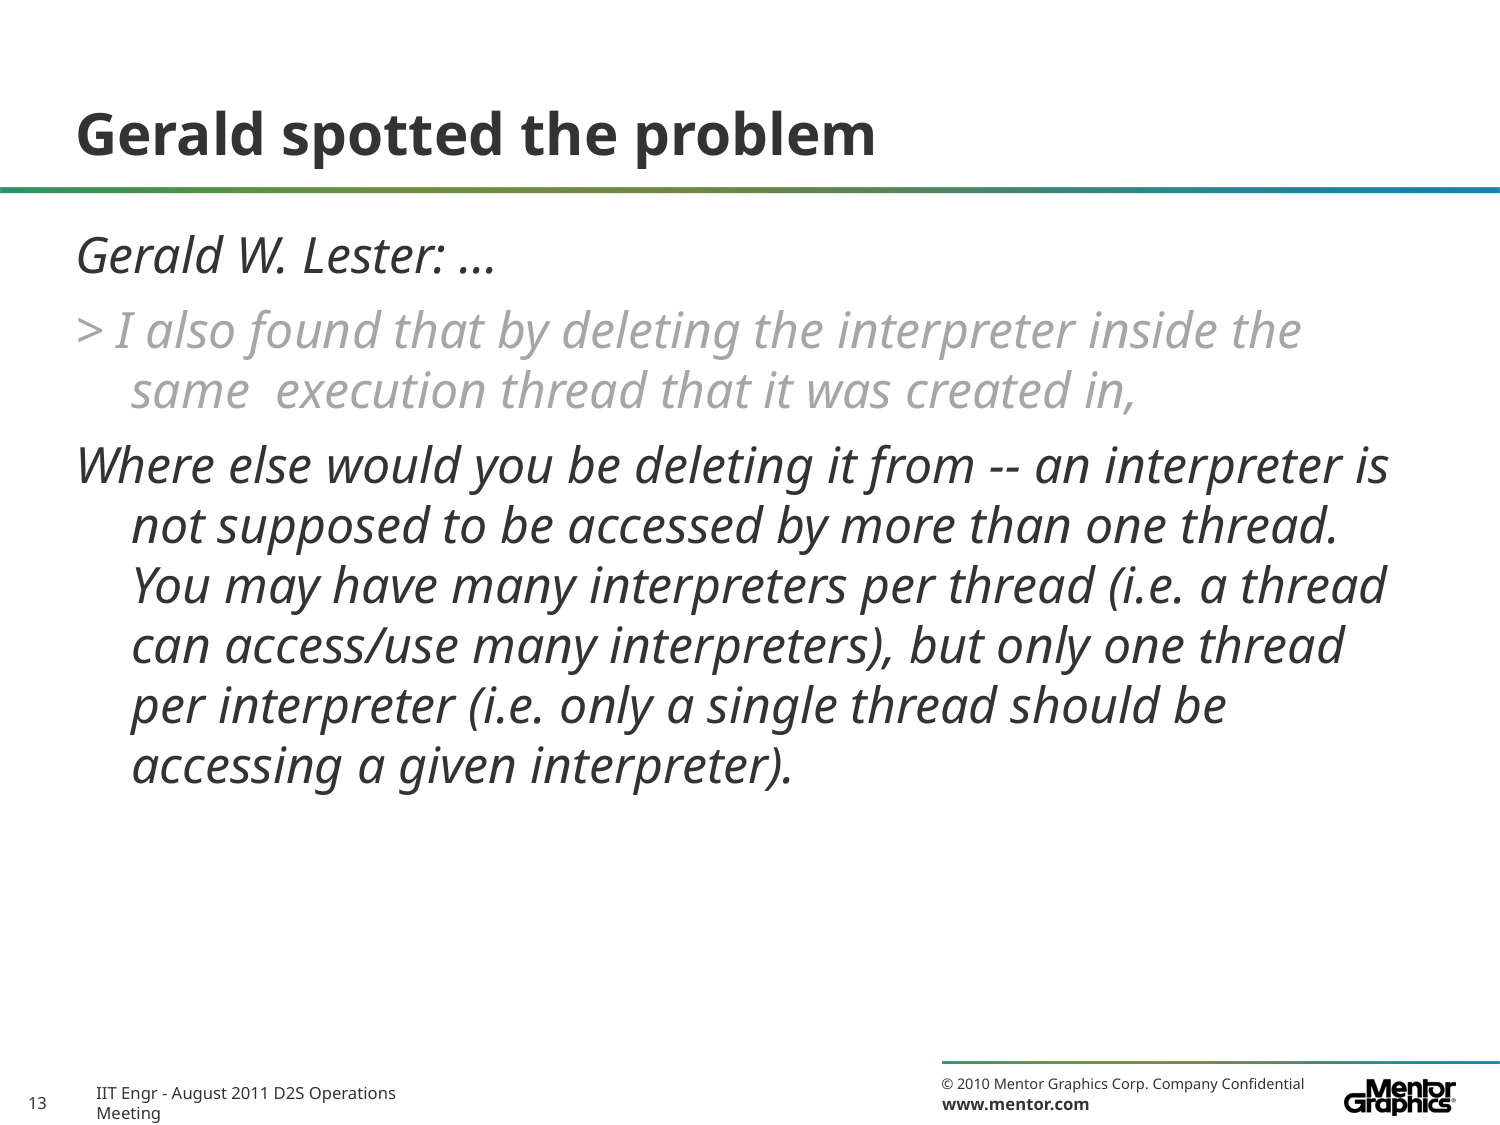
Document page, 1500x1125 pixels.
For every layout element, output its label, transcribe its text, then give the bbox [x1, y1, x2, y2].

footer IIT Engr - August 2011 D2S Operations Meeting [80, 1074, 469, 1111]
picture [0, 176, 1500, 215]
list Gerald W. Lester: ... > I also found that by deleting the interpreter inside the same execution thread that it was created in, Where else would you be deleting it from -- an interpreter is not supposed to be accessed by more than one thread. You may have many interpreters per thread (i.e. a thread can access/use many interpreters), but only one thread per interpreter (i.e. only a single thread should be accessing a given interpreter). [0, 215, 1500, 1048]
title Gerald spotted the problem [0, 0, 1500, 176]
picture [0, 1048, 1500, 1125]
